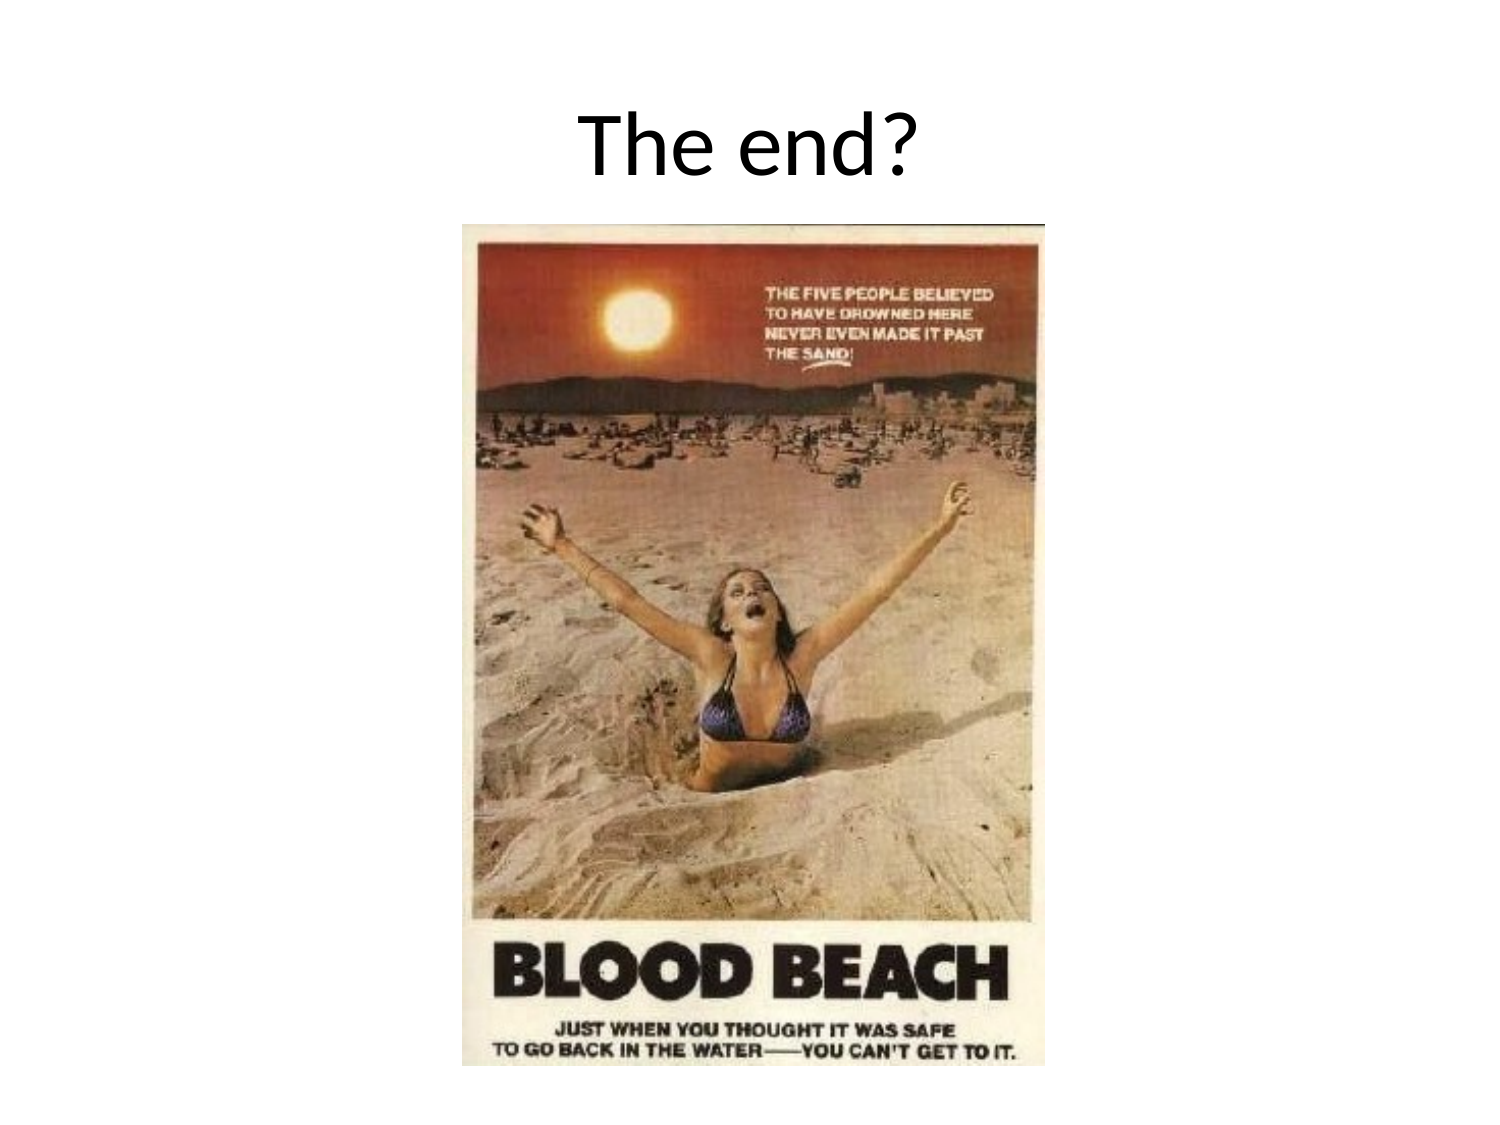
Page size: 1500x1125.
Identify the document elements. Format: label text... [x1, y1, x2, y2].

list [462, 224, 1045, 1066]
title The end? [75, 45, 1425, 233]
